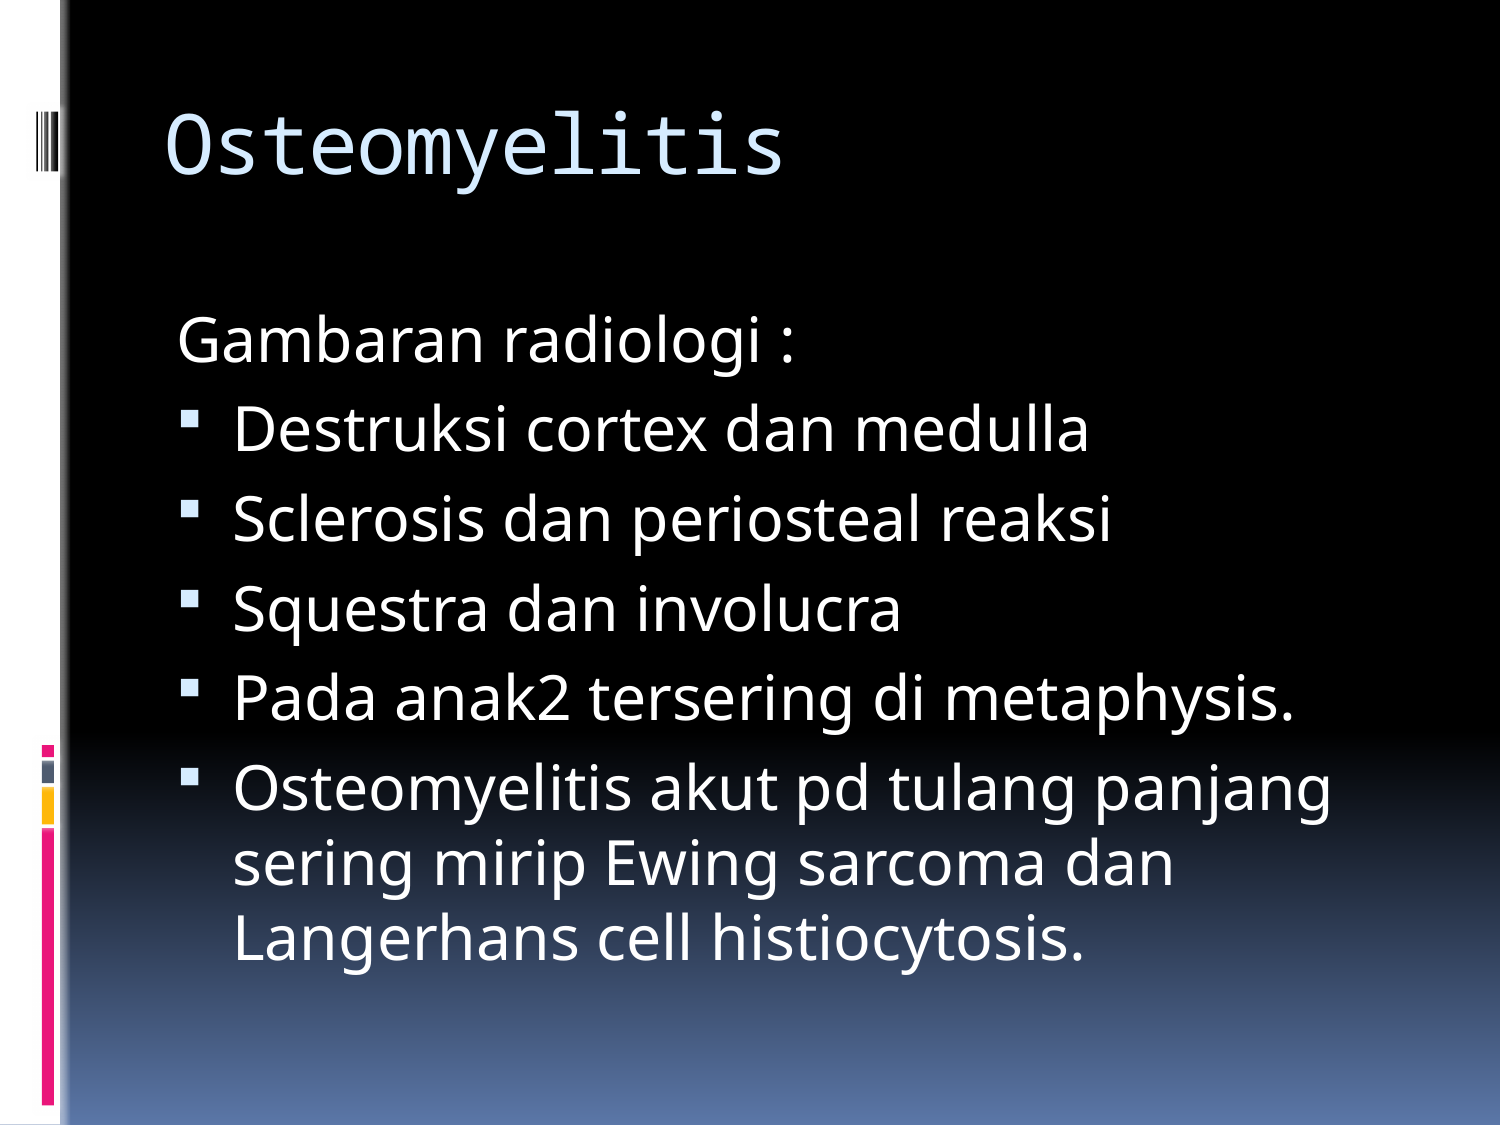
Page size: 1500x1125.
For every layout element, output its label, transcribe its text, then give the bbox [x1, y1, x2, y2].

title Osteomyelitis [150, 83, 1425, 234]
list Gambaran radiologi : Destruksi cortex dan medulla Sclerosis dan periosteal reaksi Squestra dan involucra Pada anak2 tersering di metaphysis. Osteomyelitis akut pd tulang panjang sering mirip Ewing sarcoma dan Langerhans cell histiocytosis. [150, 292, 1425, 1043]
